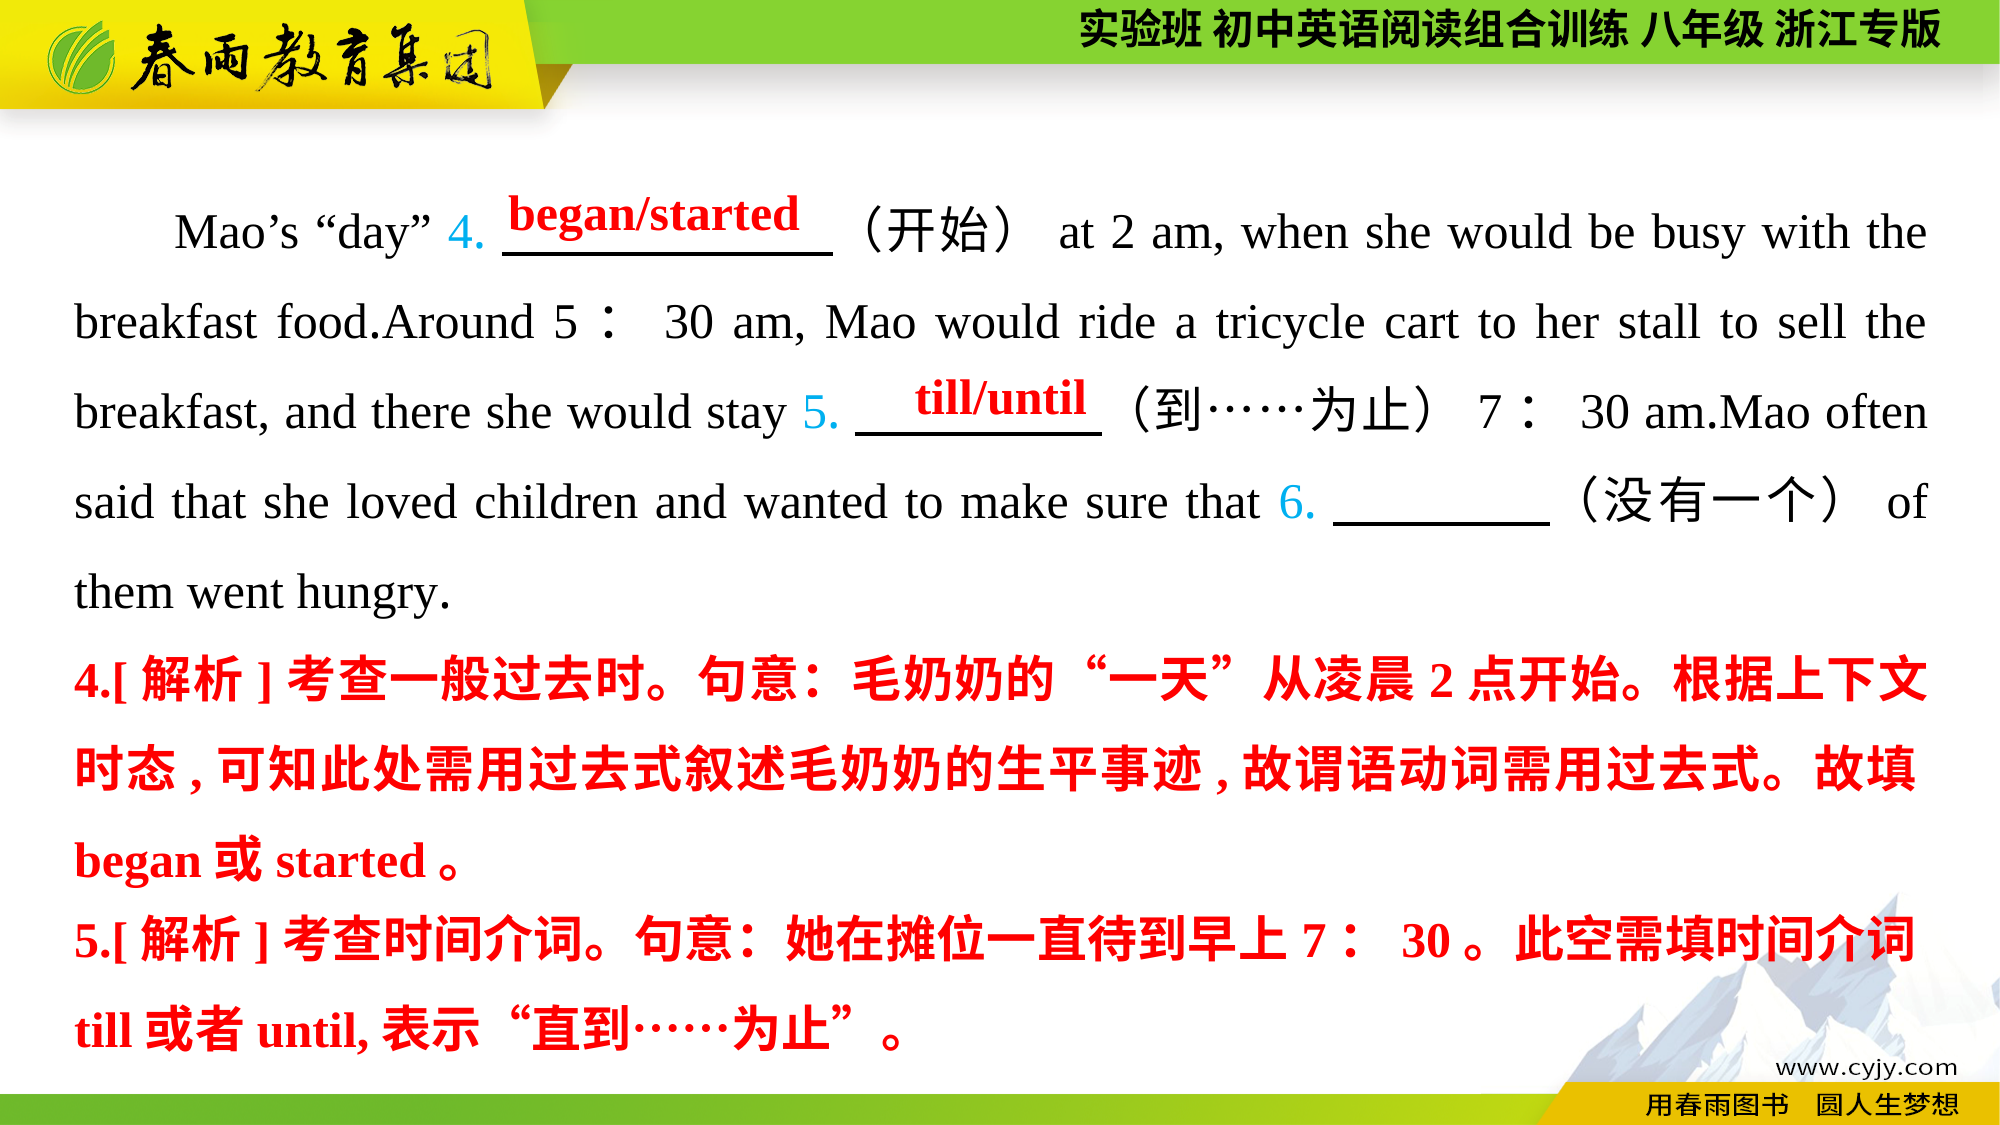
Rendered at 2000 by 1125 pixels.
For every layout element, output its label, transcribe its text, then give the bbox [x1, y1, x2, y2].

text_box began/started [493, 172, 816, 248]
list Mao’s “day” 4. （开始）at 2 am, when she would be busy with the breakfast food.Around 5：30 am, Mao would ride a tricycle cart to her stall to sell the breakfast, and there she would stay 5. （到……为止）7：30 am.Mao often said that she loved children and wanted to make sure that 6. （没有一个）of them went hungry. [59, 160, 1944, 609]
text_box 5.[解析]考查时间介词。句意：她在摊位一直待到早上7：30。此空需填时间介词till或者until,表示“直到……为止”。 [59, 869, 1944, 1065]
picture [0, 0, 2000, 1125]
text_box 4.[解析]考查一般过去时。句意：毛奶奶的“一天”从凌晨2点开始。根据上下文时态,可知此处需用过去式叙述毛奶奶的生平事迹,故谓语动词需用过去式。故填began或started。 [59, 609, 1944, 869]
text_box till/until [899, 357, 1103, 433]
